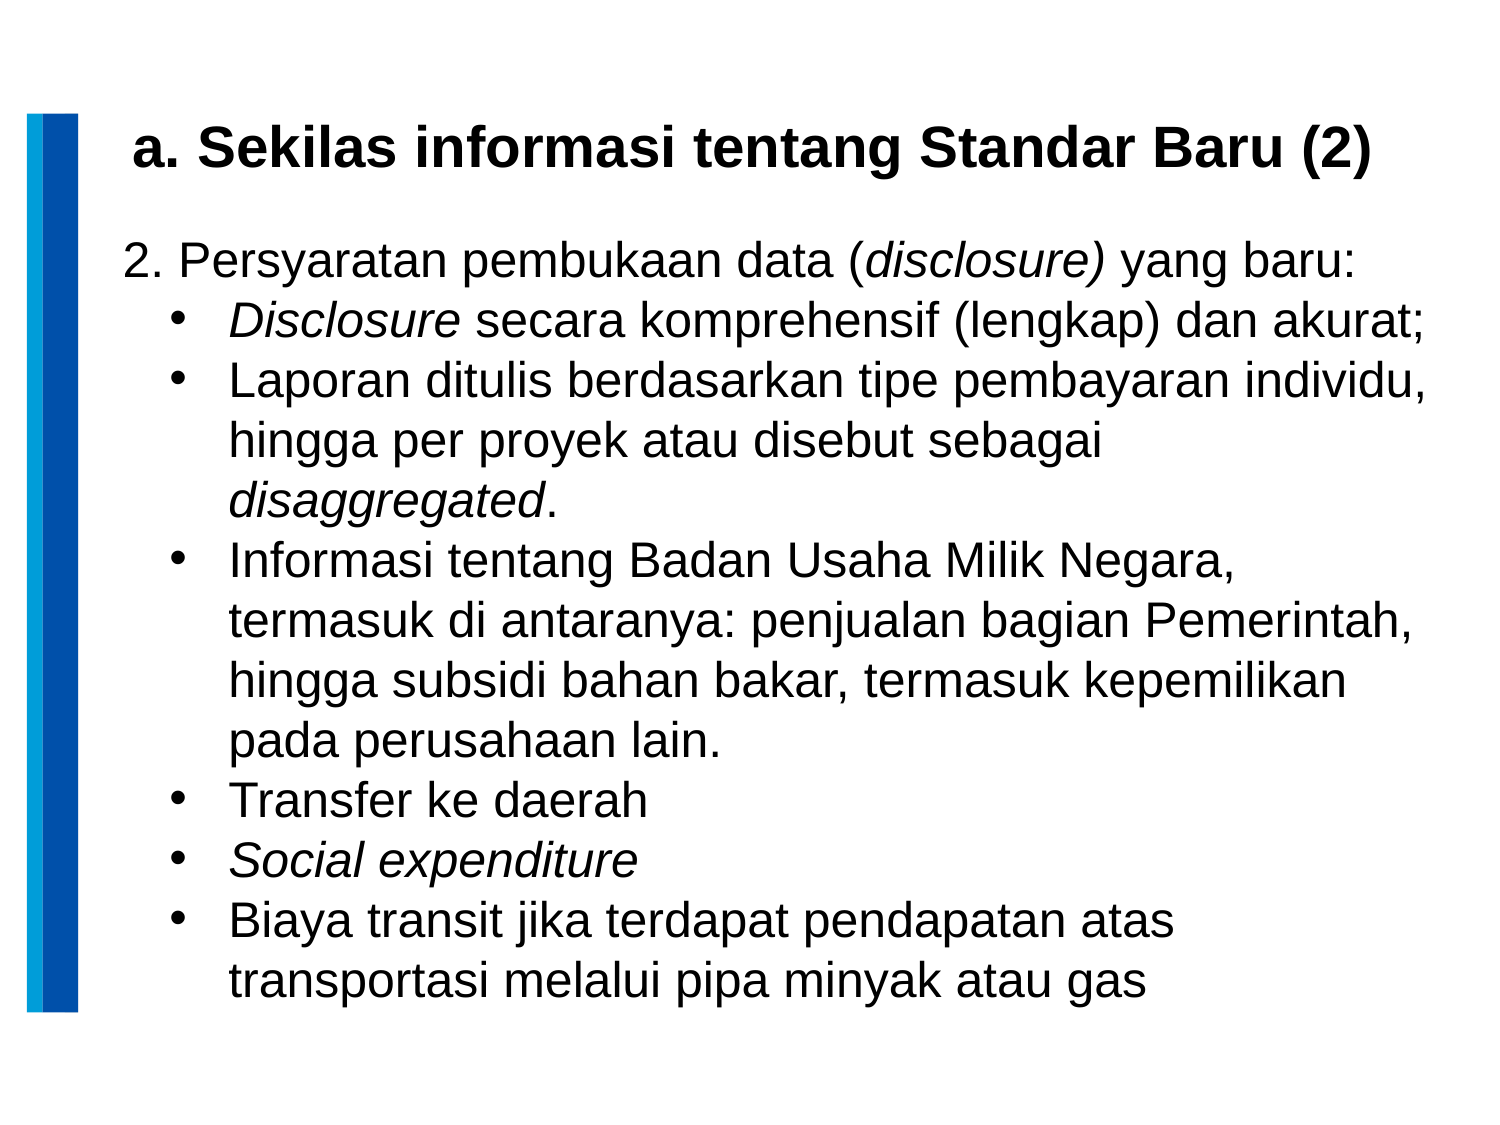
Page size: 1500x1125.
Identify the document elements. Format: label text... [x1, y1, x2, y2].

text_box [43, 113, 79, 1013]
text_box [26, 113, 43, 1013]
text_box a. Sekilas informasi tentang Standar Baru (2) [117, 67, 1456, 219]
text_box 2. Persyaratan pembukaan data (disclosure) yang baru: Disclosure secara komprehensif (lengkap) dan akurat; Laporan ditulis berdasarkan tipe pembayaran individu, hingga per proyek atau disebut sebagai disaggregated. Informasi tentang Badan Usaha Milik Negara, termasuk di antaranya: penjualan bagian Pemerintah, hingga subsidi bahan bakar, termasuk kepemilikan pada perusahaan lain. Transfer ke daerah Social expenditure Biaya transit jika terdapat pendapatan atas transportasi melalui pipa minyak atau gas [79, 219, 1460, 1015]
